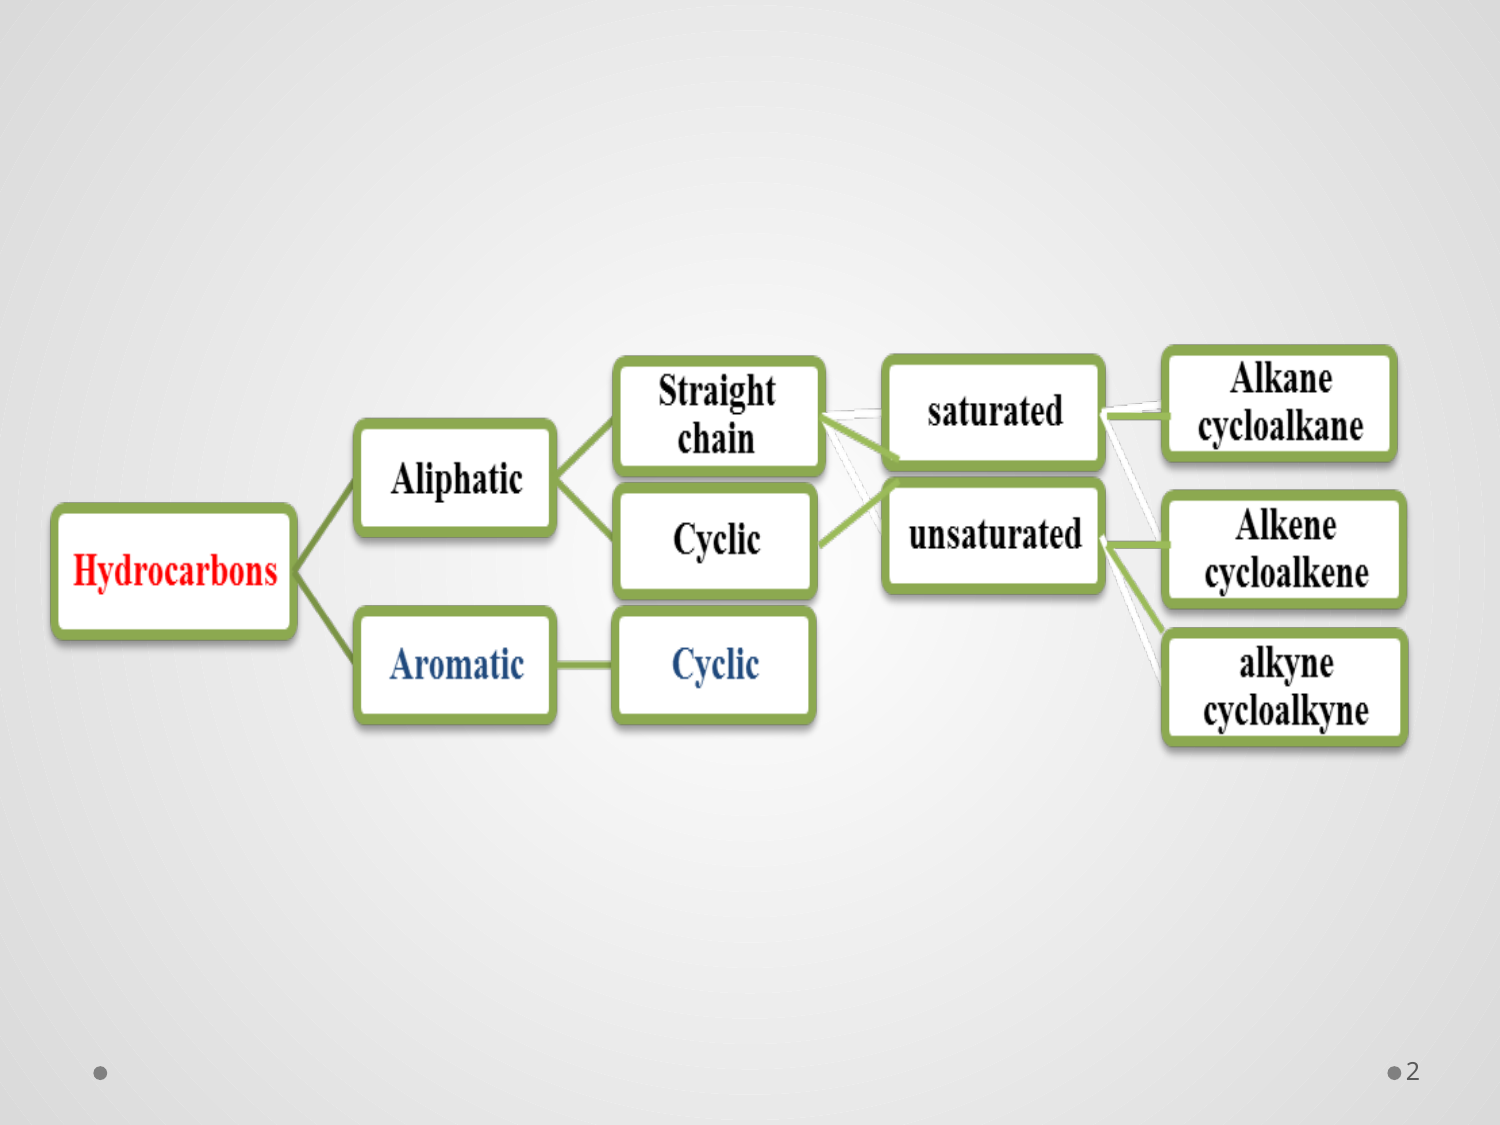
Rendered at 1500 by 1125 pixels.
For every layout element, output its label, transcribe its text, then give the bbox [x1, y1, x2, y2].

slide_number 2 [1401, 1042, 1494, 1103]
picture [40, 294, 1418, 809]
